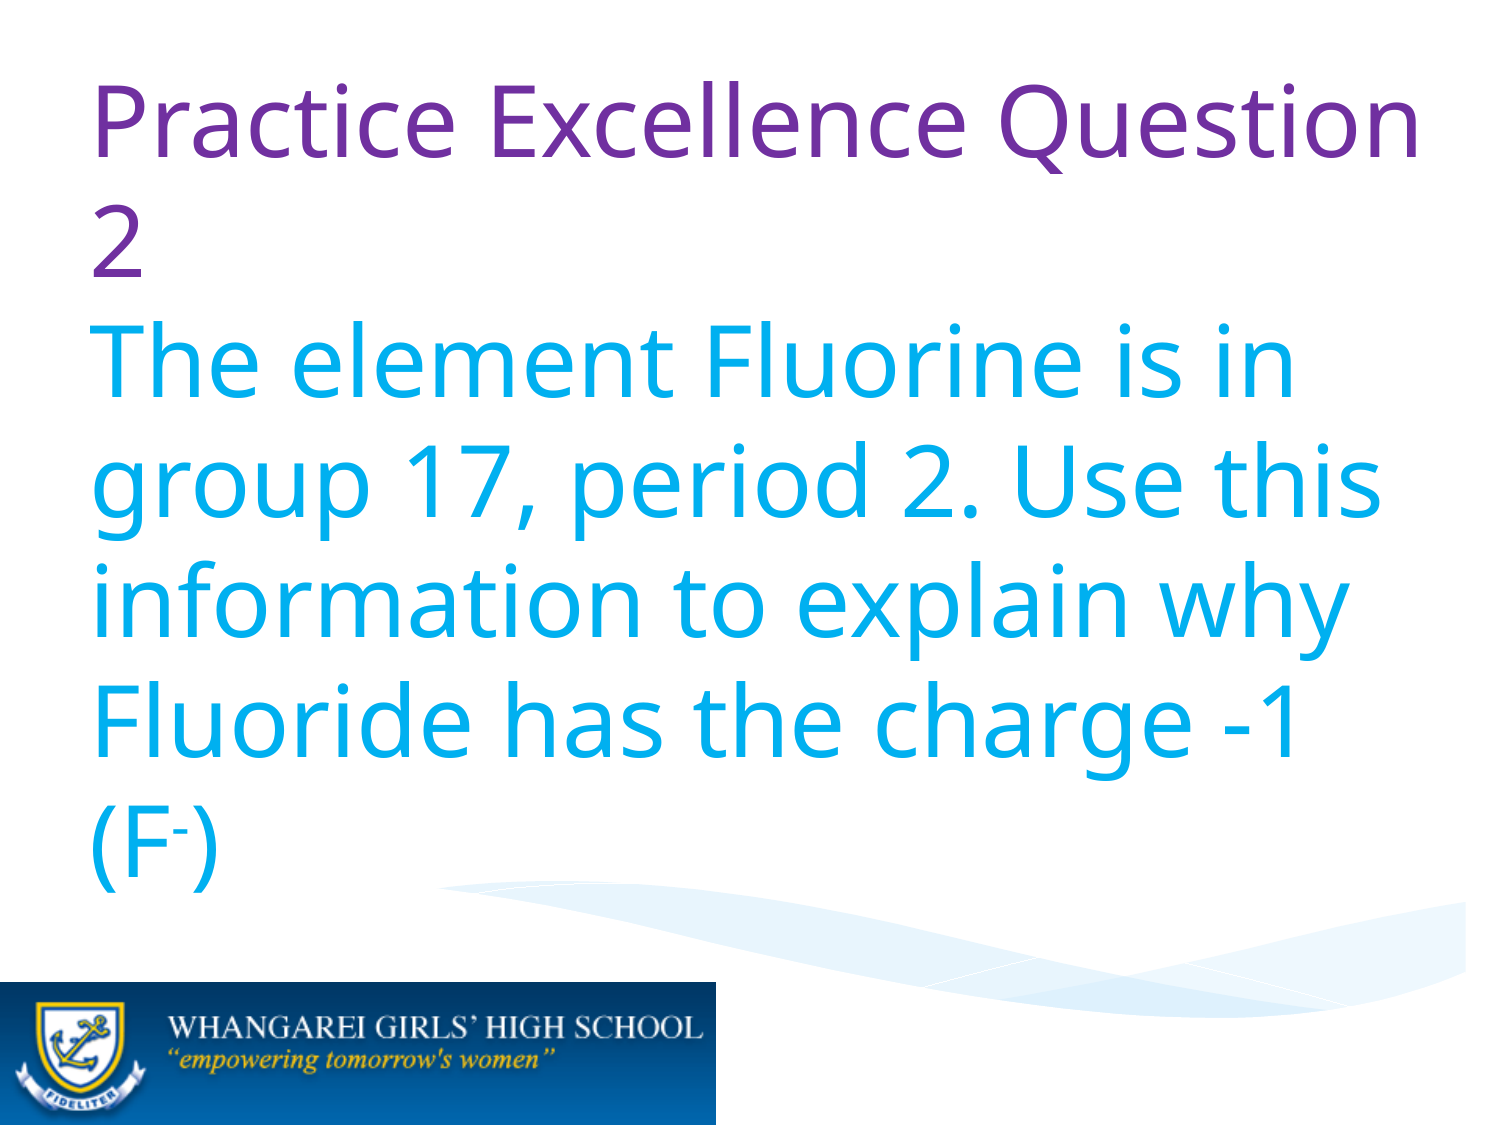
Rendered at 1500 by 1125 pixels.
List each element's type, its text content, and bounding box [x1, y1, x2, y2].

picture [0, 982, 716, 1125]
text_box Practice Excellence Question 2 The element Fluorine is in group 17, period 2. Use this information to explain why Fluoride has the charge -1 (F-) [75, 50, 1450, 905]
